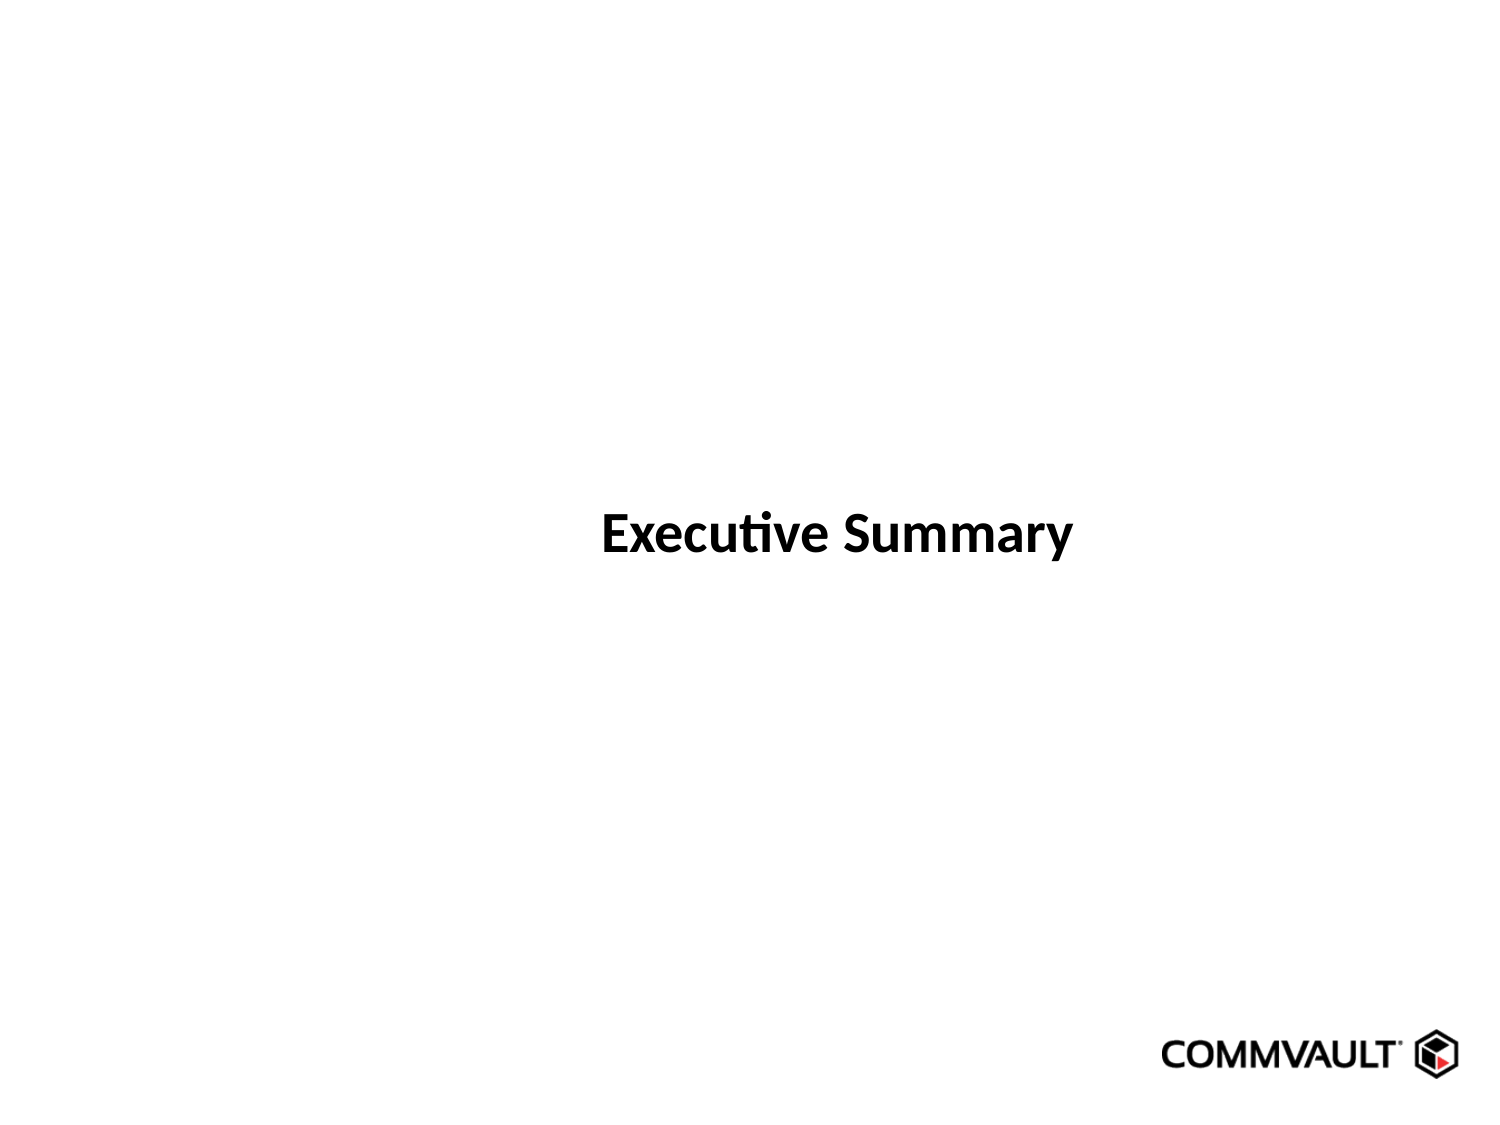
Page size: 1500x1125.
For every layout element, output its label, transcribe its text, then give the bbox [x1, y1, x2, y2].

list Executive Summary [364, 485, 1090, 624]
picture [1162, 1029, 1459, 1079]
